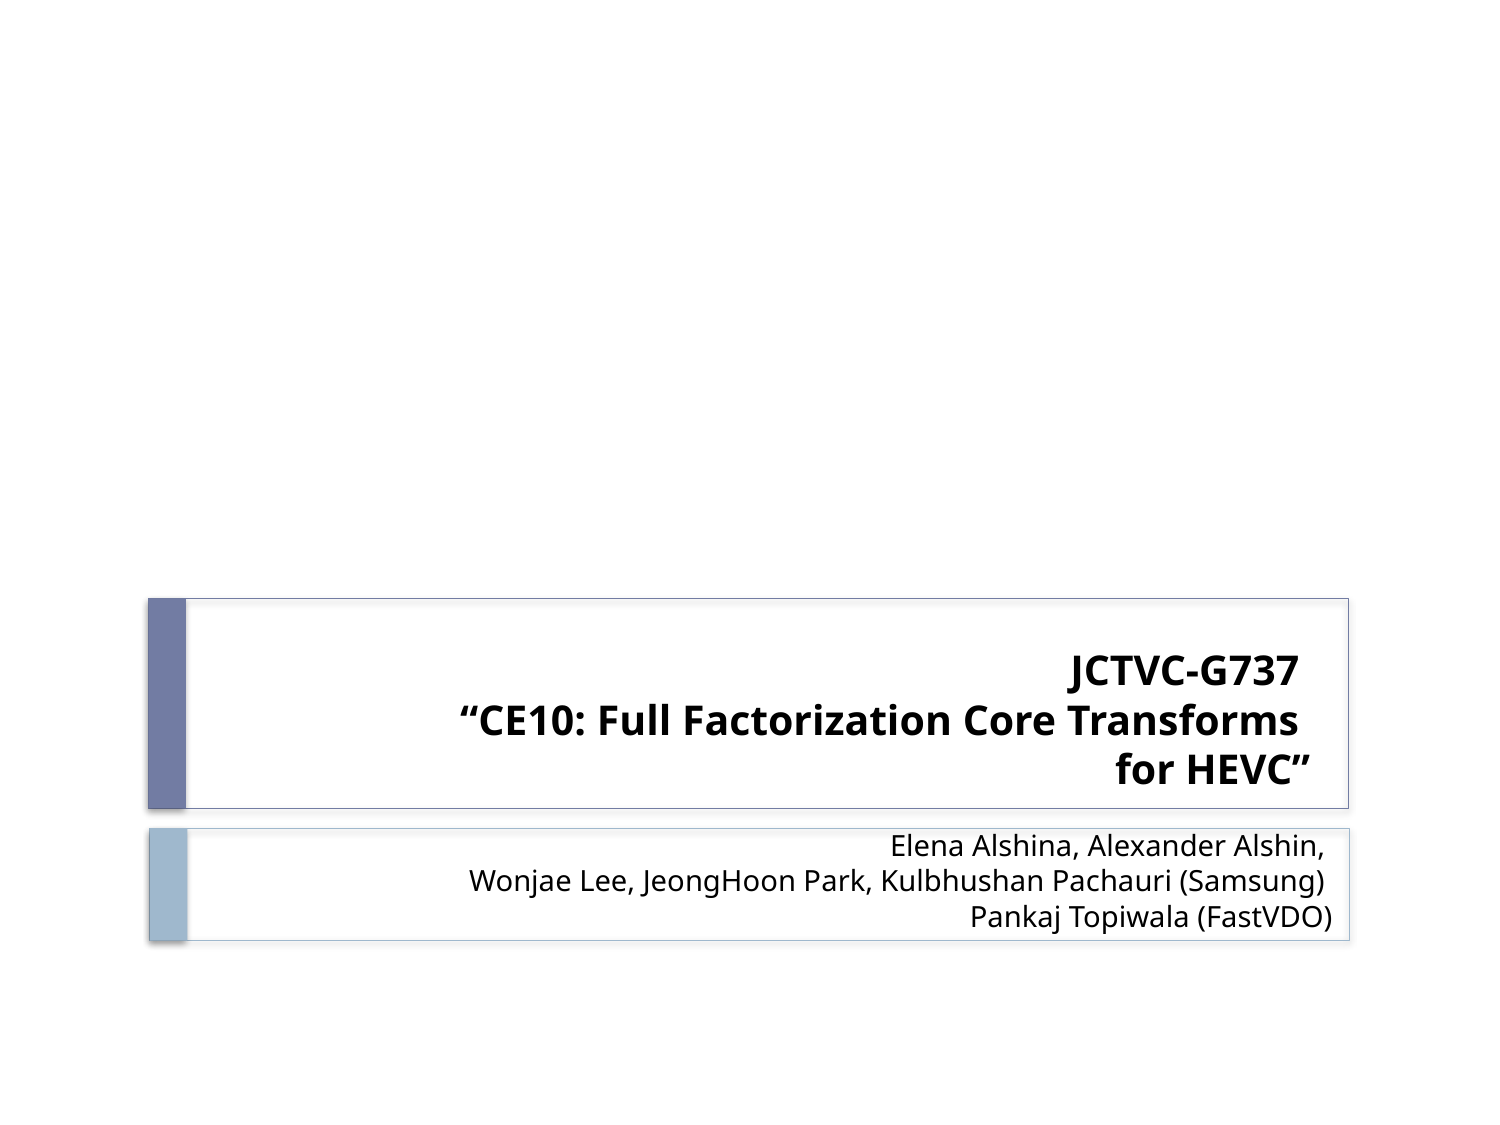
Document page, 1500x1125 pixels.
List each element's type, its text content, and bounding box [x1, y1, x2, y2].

title JCTVC-G737 “CE10: Full Factorization Core Transforms for HEVC” [200, 637, 1325, 800]
text_box Elena Alshina, Alexander Alshin, Wonjae Lee, JeongHoon Park, Kulbhushan Pachauri (Samsung) Pankaj Topiwala (FastVDO) [222, 820, 1348, 983]
